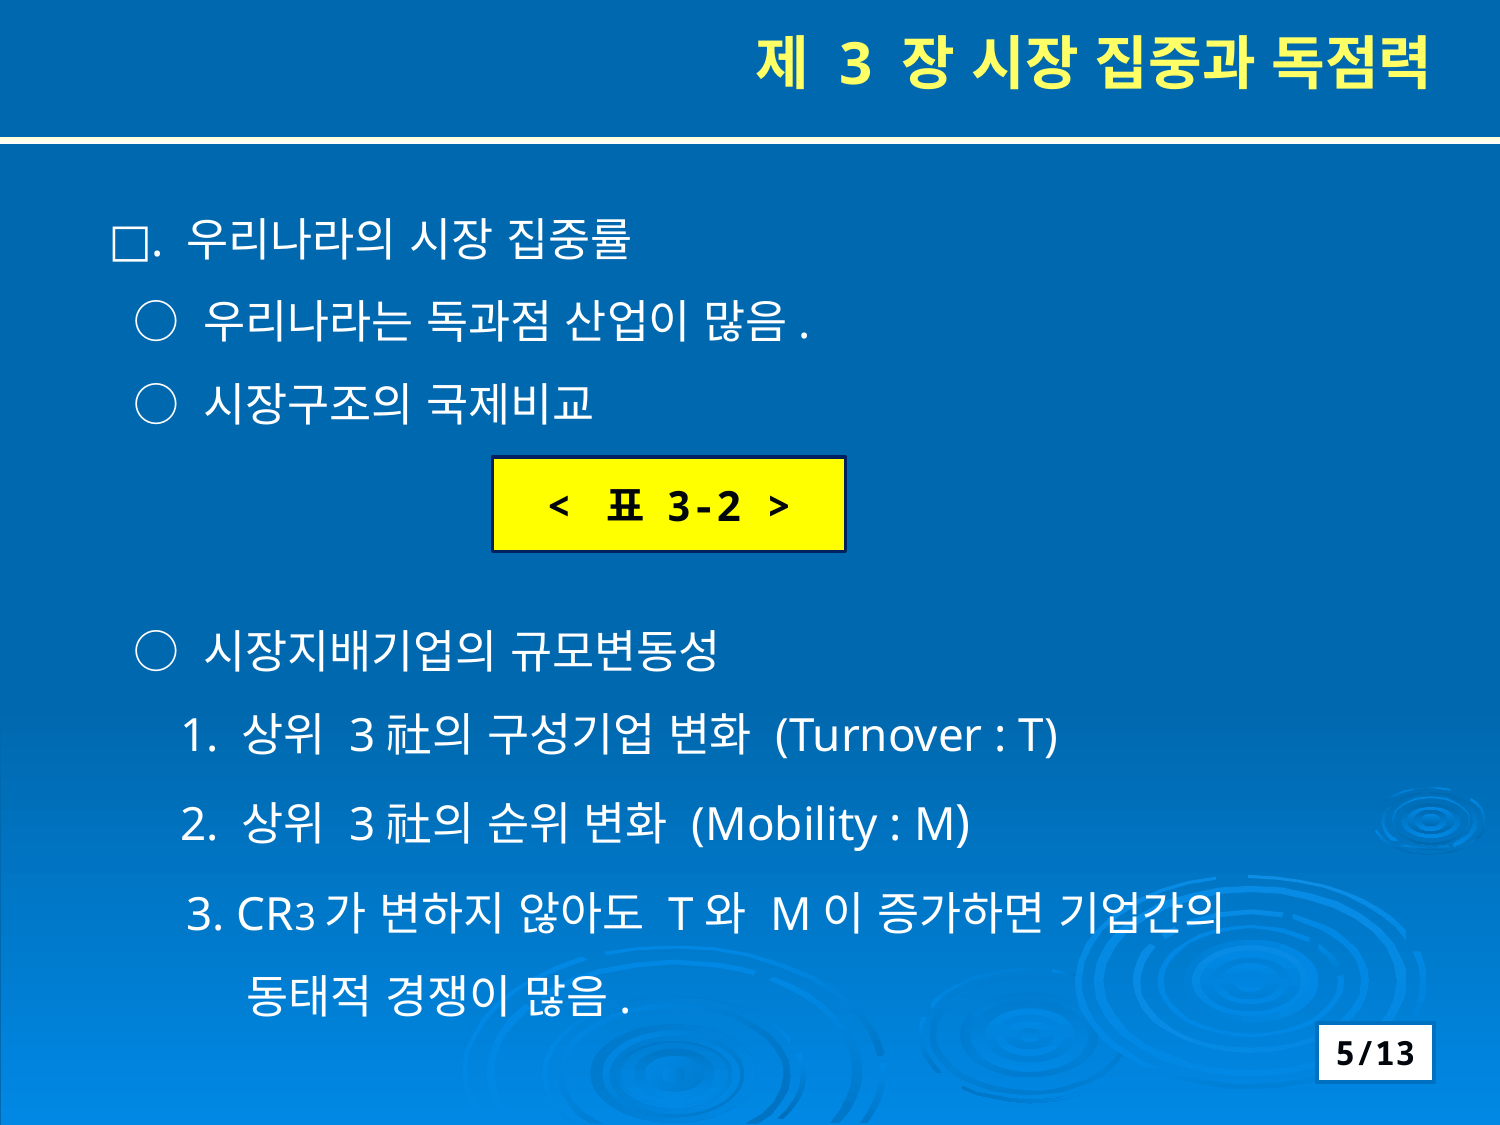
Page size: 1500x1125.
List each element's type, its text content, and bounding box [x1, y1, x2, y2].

text_box 5/13 [1315, 1021, 1436, 1084]
text_box [0, 137, 1500, 144]
text_box < 표 3-2 > [490, 455, 848, 554]
text_box □. 우리나라의 시장 집중률 ○ 우리나라는 독과점 산업이 많음. ○ 시장구조의 국제비교 ○ 시장지배기업의 규모변동성 1. 상위 3社의 구성기업 변화 (Turnover : T) 2. 상위 3社의 순위 변화 (Mobility : M) 3. CR3가 변하지 않아도 T와 M이 증가하면 기업간의 동태적 경쟁이 많음. [93, 175, 1443, 1030]
text_box 제 3 장 시장 집중과 독점력 [702, 19, 1447, 104]
